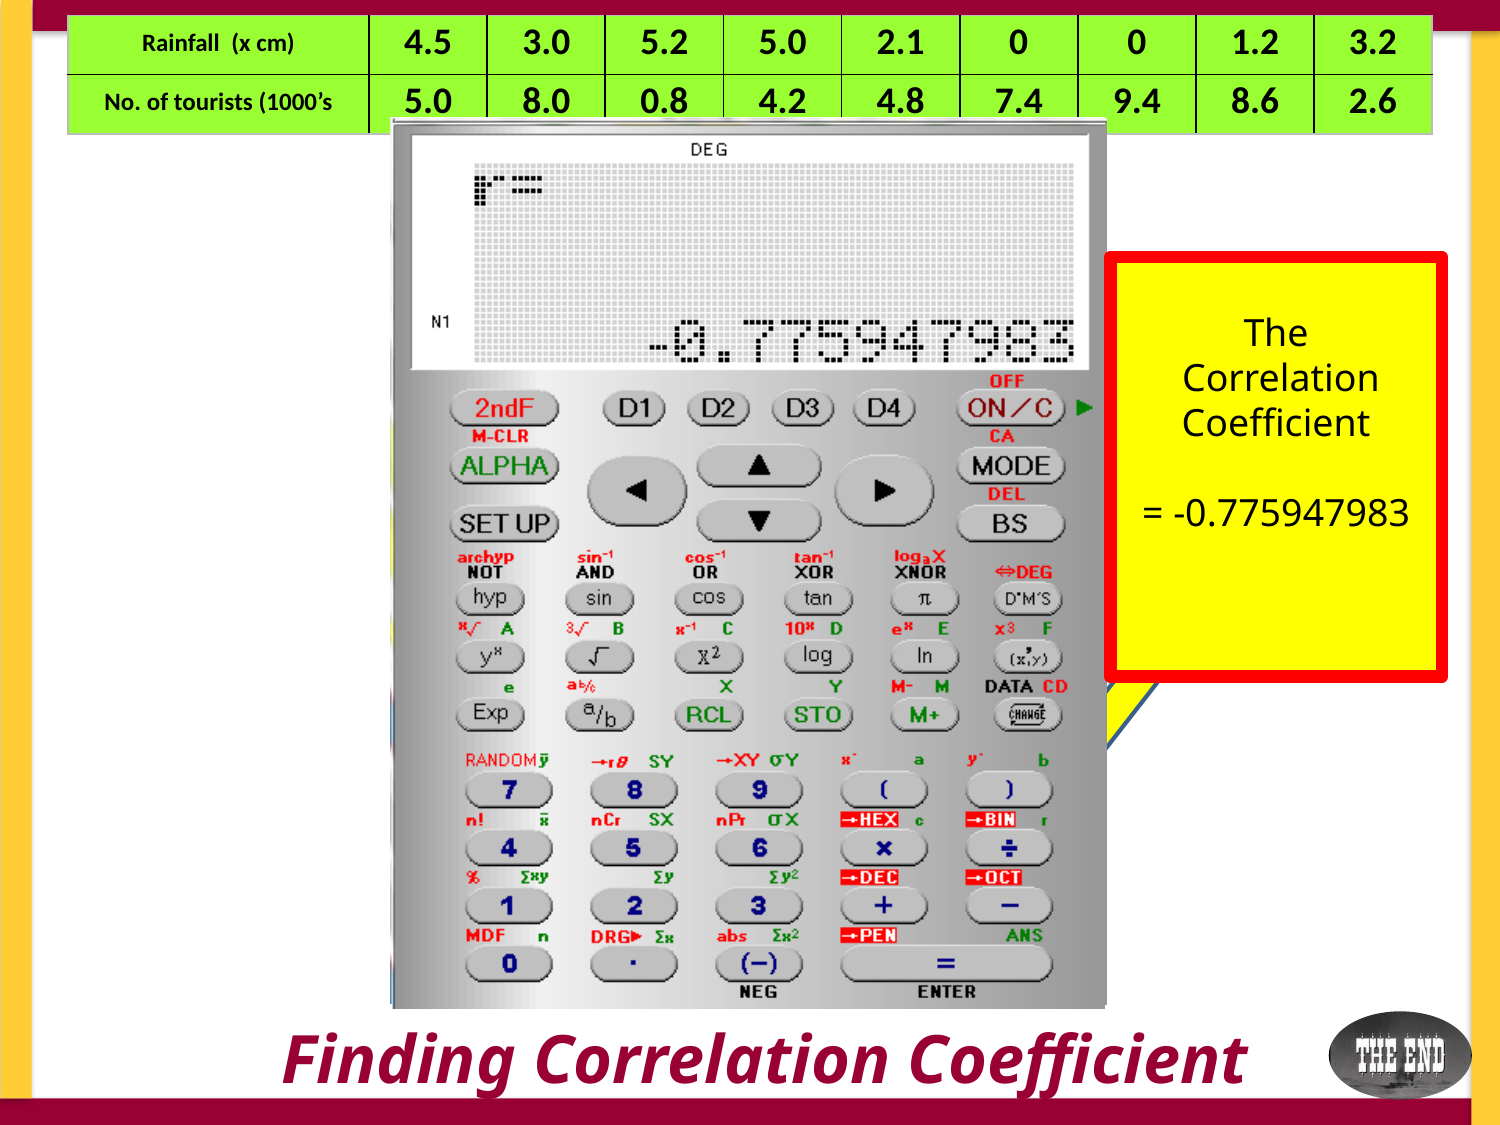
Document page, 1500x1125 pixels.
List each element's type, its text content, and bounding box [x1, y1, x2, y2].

table_header 5.2 [606, 16, 723, 74]
text_box [1113, 677, 1165, 743]
table_cell 4.8 [842, 75, 959, 114]
table_cell 9.4 [1079, 75, 1195, 133]
table_header 4.5 [370, 16, 486, 74]
table_cell No. of tourists (1000’s [69, 75, 368, 133]
table_header 1.2 [1197, 16, 1313, 74]
table_cell 4.2 [724, 75, 841, 114]
table_cell 8.6 [1197, 75, 1313, 133]
table_header 3.2 [1315, 16, 1431, 74]
text_box Finding Correlation Coefficient [29, 1009, 1500, 1104]
table_cell 2.6 [1315, 75, 1431, 133]
table_cell 5.0 [370, 75, 486, 133]
table_header 0 [1079, 16, 1195, 74]
text_box The Correlation Coefficient = -0.775947983 [1113, 257, 1442, 677]
table_cell 7.4 [961, 75, 1077, 114]
table_header 2.1 [842, 16, 959, 74]
table_cell 0.8 [606, 75, 723, 114]
table_header 5.0 [724, 16, 841, 74]
picture [390, 116, 1107, 1009]
table_cell 8.0 [488, 75, 604, 114]
table_header Rainfall (x cm) [69, 16, 368, 74]
table_header 3.0 [488, 16, 604, 74]
table_header 0 [961, 16, 1077, 74]
